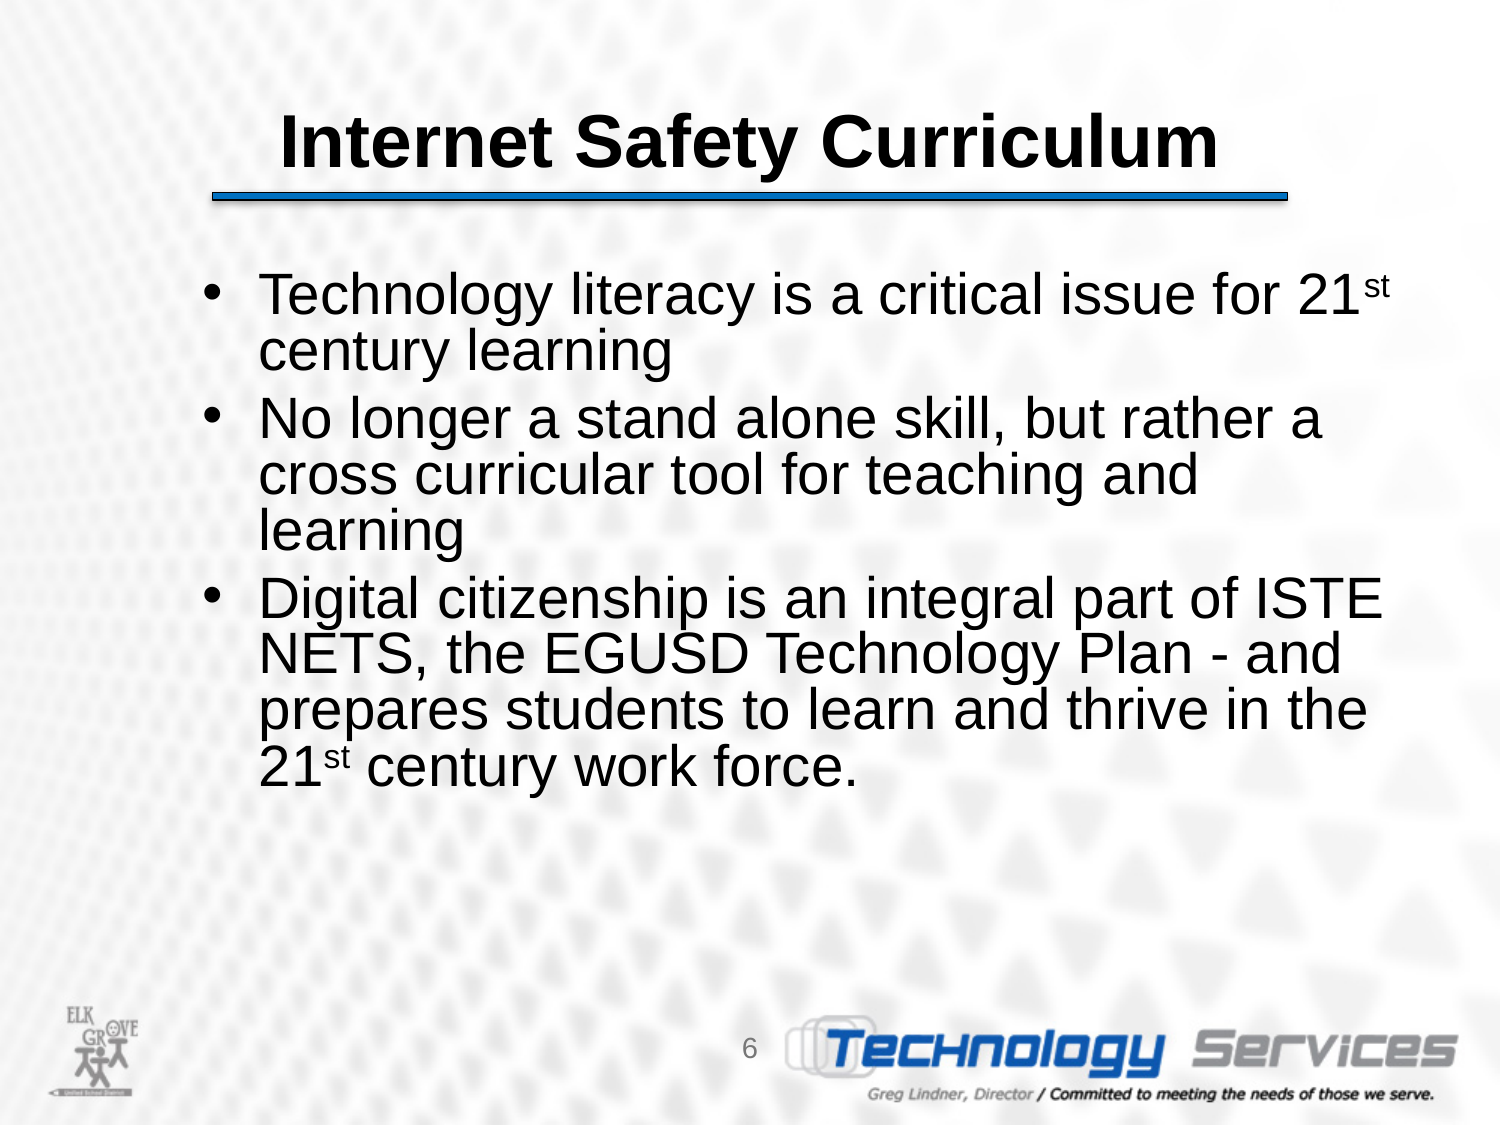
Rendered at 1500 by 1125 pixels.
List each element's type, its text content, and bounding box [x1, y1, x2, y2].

list Technology literacy is a critical issue for 21st century learning No longer a stand alone skill, but rather a cross curricular tool for teaching and learning Digital citizenship is an integral part of ISTE NETS, the EGUSD Technology Plan - and prepares students to learn and thrive in the 21st century work force. [187, 262, 1438, 1038]
slide_number 6 [699, 1021, 801, 1101]
text_box [212, 192, 1288, 201]
picture [0, 0, 1500, 1125]
title Internet Safety Curriculum [74, 62, 1426, 213]
